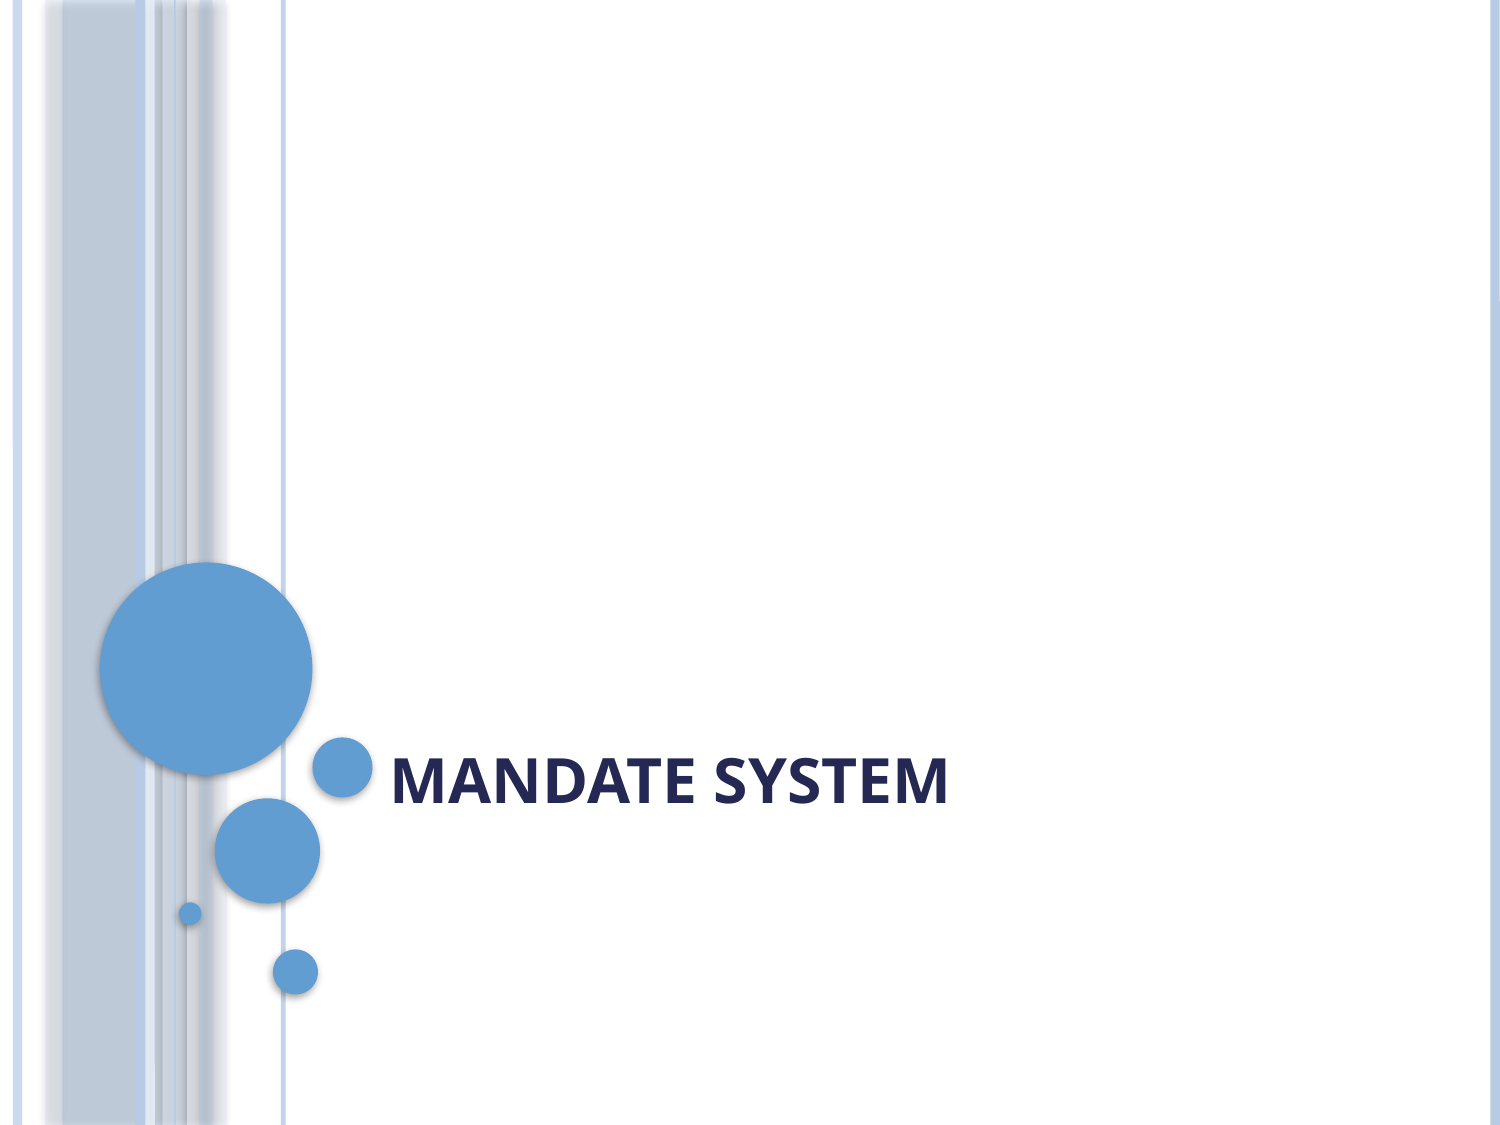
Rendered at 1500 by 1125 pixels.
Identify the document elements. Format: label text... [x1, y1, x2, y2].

title MANDATE SYSTEM [375, 512, 1388, 824]
